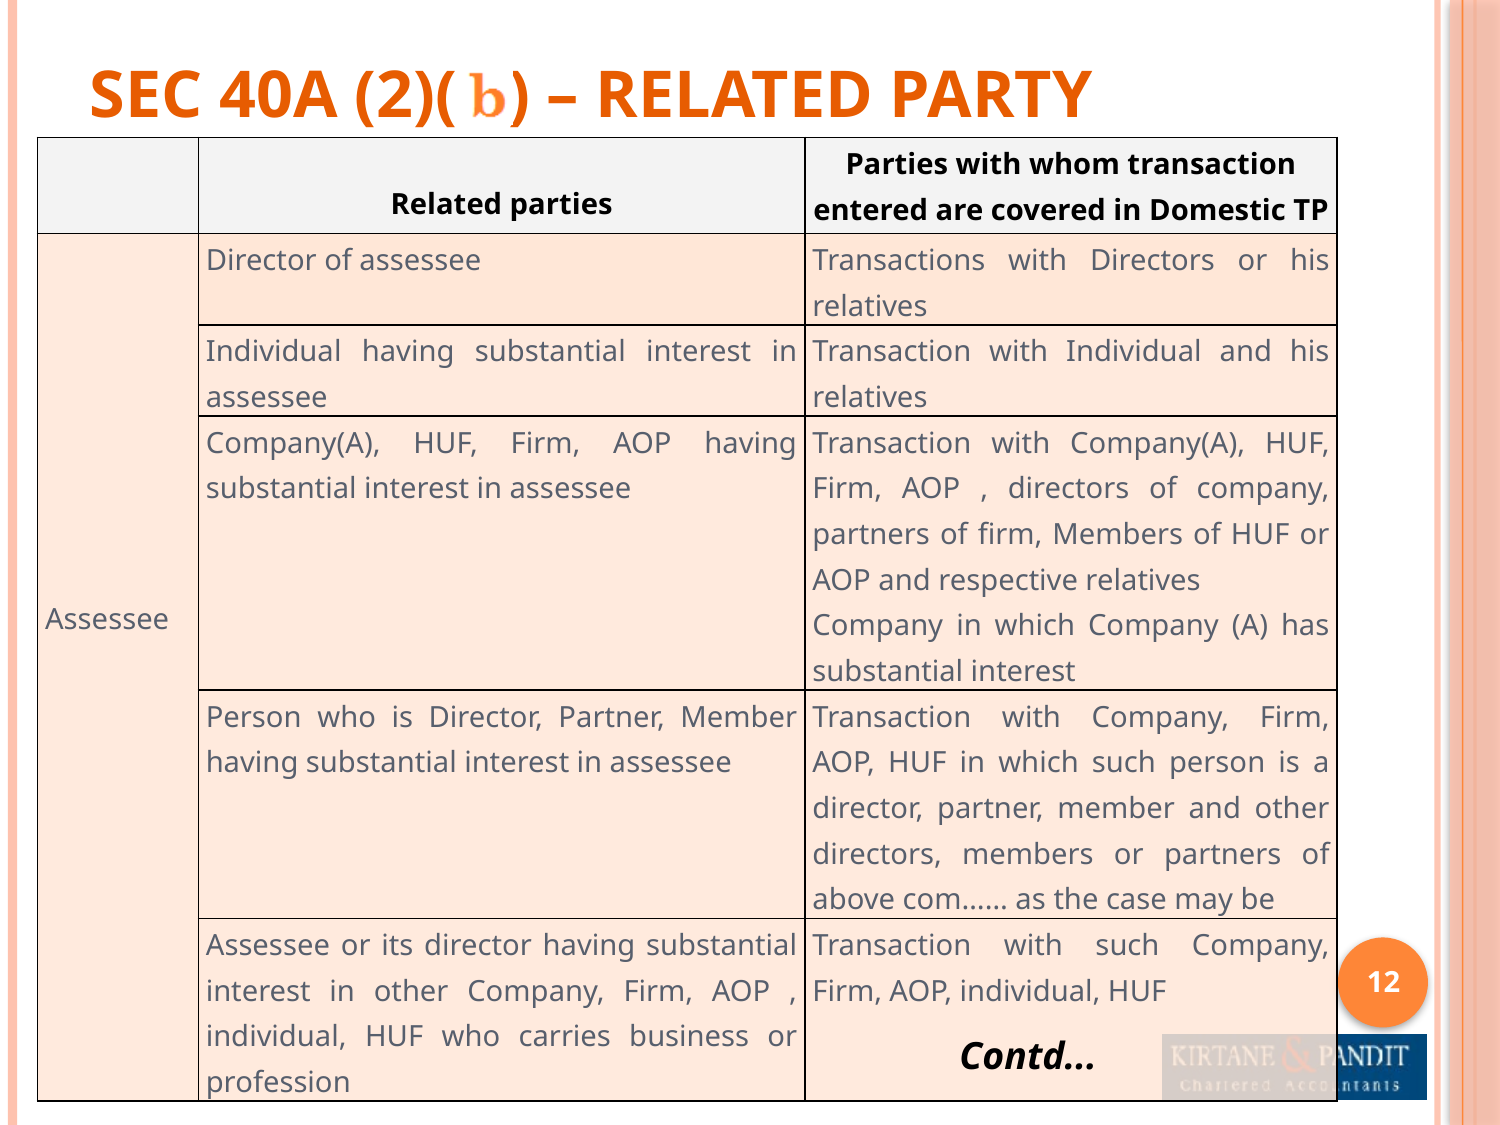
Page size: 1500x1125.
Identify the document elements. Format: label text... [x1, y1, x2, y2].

picture [461, 52, 514, 126]
table_cell Person who is Director, Partner, Member having substantial interest in assessee [199, 691, 804, 918]
table_header [38, 138, 198, 233]
table_cell Individual having substantial interest in assessee [199, 326, 804, 415]
table_header Related parties [199, 138, 804, 233]
table_header Parties with whom transaction entered are covered in Domestic TP [806, 138, 1336, 233]
table_cell Company(A), HUF, Firm, AOP having substantial interest in assessee [199, 417, 804, 689]
footer [1338, 1025, 1425, 1098]
table_cell Transactions with Directors or his relatives [806, 234, 1336, 324]
table_cell Transaction with Individual and his relatives [806, 326, 1336, 415]
slide_number 12 [1338, 940, 1434, 1027]
text_box Contd... [837, 1024, 1138, 1085]
table_cell Director of assessee [199, 234, 804, 324]
title Sec 40A (2)( ) – Related Party [75, 45, 1300, 138]
table_cell Transaction with Company(A), HUF, Firm, AOP , directors of company, partners of firm, Members of HUF or AOP and respective relatives Company in which Company (A) has substantial interest [806, 417, 1336, 689]
table_cell Assessee or its director having substantial interest in other Company, Firm, AOP , individual, HUF who carries business or profession [199, 919, 804, 1100]
table_cell Assessee [38, 234, 198, 1100]
table_cell Transaction with such Company, Firm, AOP, individual, HUF [806, 919, 1336, 1100]
table_cell Transaction with Company, Firm, AOP, HUF in which such person is a director, partner, member and other directors, members or partners of above com…… as the case may be [806, 691, 1336, 918]
picture [1338, 1034, 1427, 1100]
